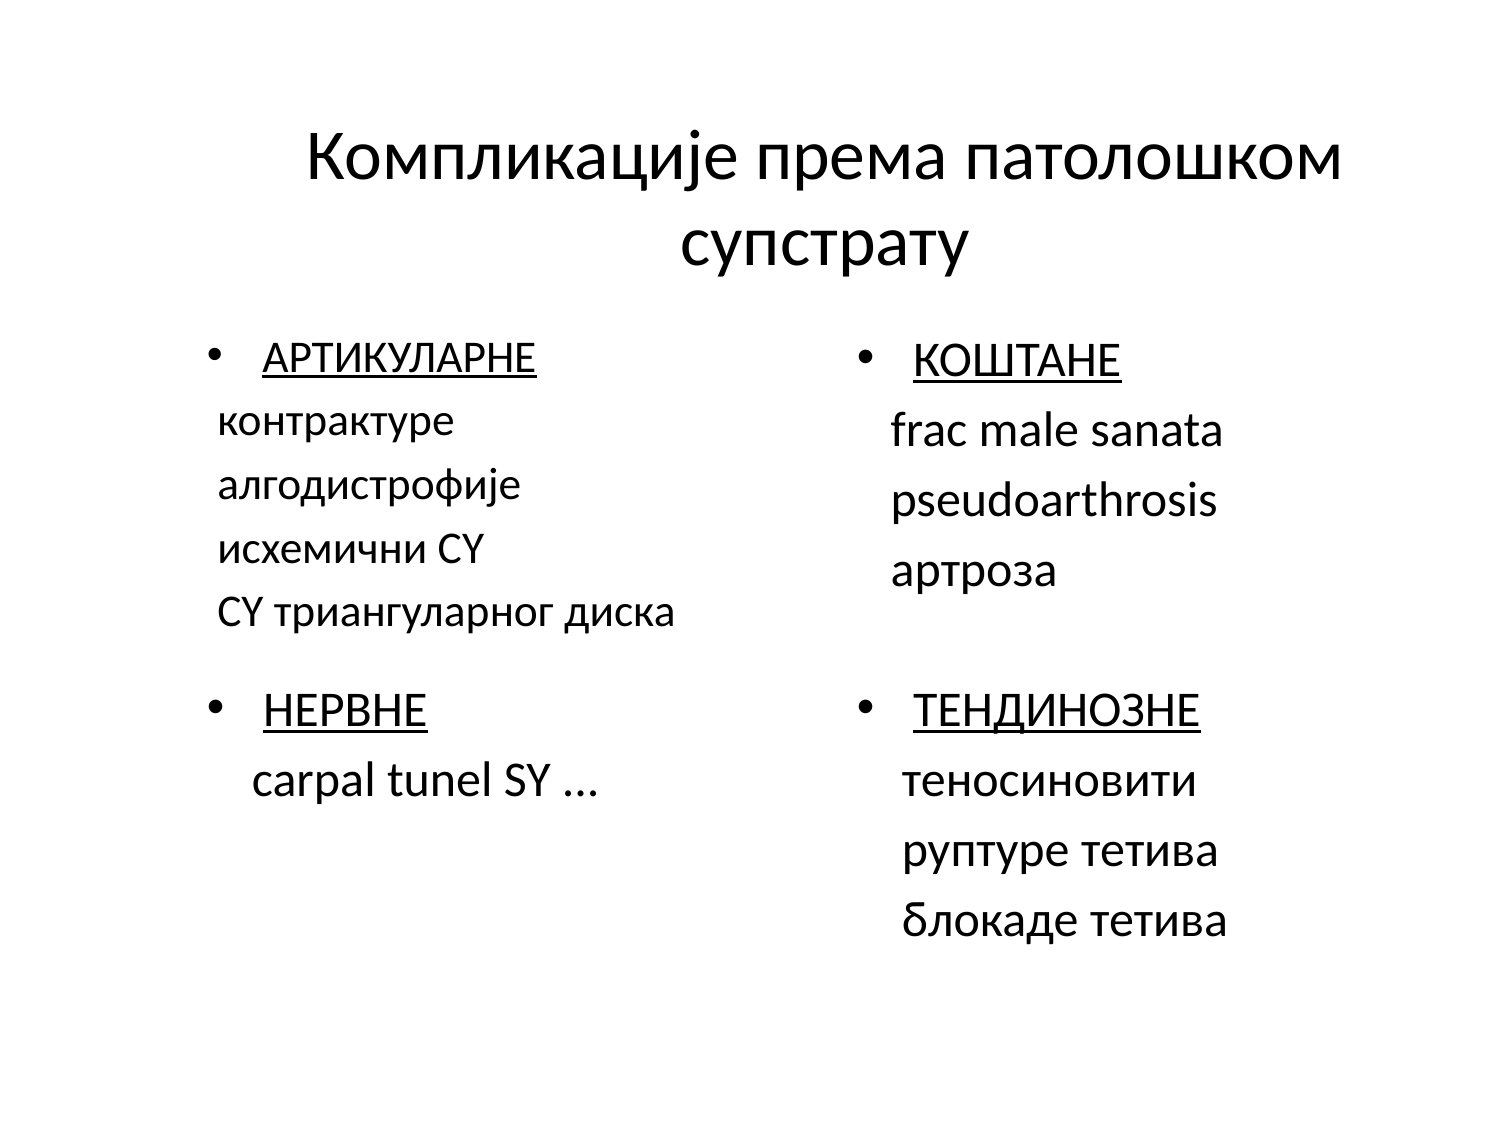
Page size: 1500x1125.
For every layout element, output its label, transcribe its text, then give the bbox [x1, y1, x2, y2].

list АРТИКУЛАРНЕ контрактуре алгодистрофије исхемични СY СY триангуларног диска [191, 319, 817, 645]
list КОШТАНЕ frac male sanata pseudoarthrosis артроза [841, 319, 1467, 645]
title Компликације према патолошком супстрату [187, 99, 1463, 288]
list ТЕНДИНОЗНЕ теносиновити руптуре тетива блокаде тетива [841, 669, 1467, 995]
list НЕРВНЕ carpal tunel SY ... [191, 669, 817, 995]
